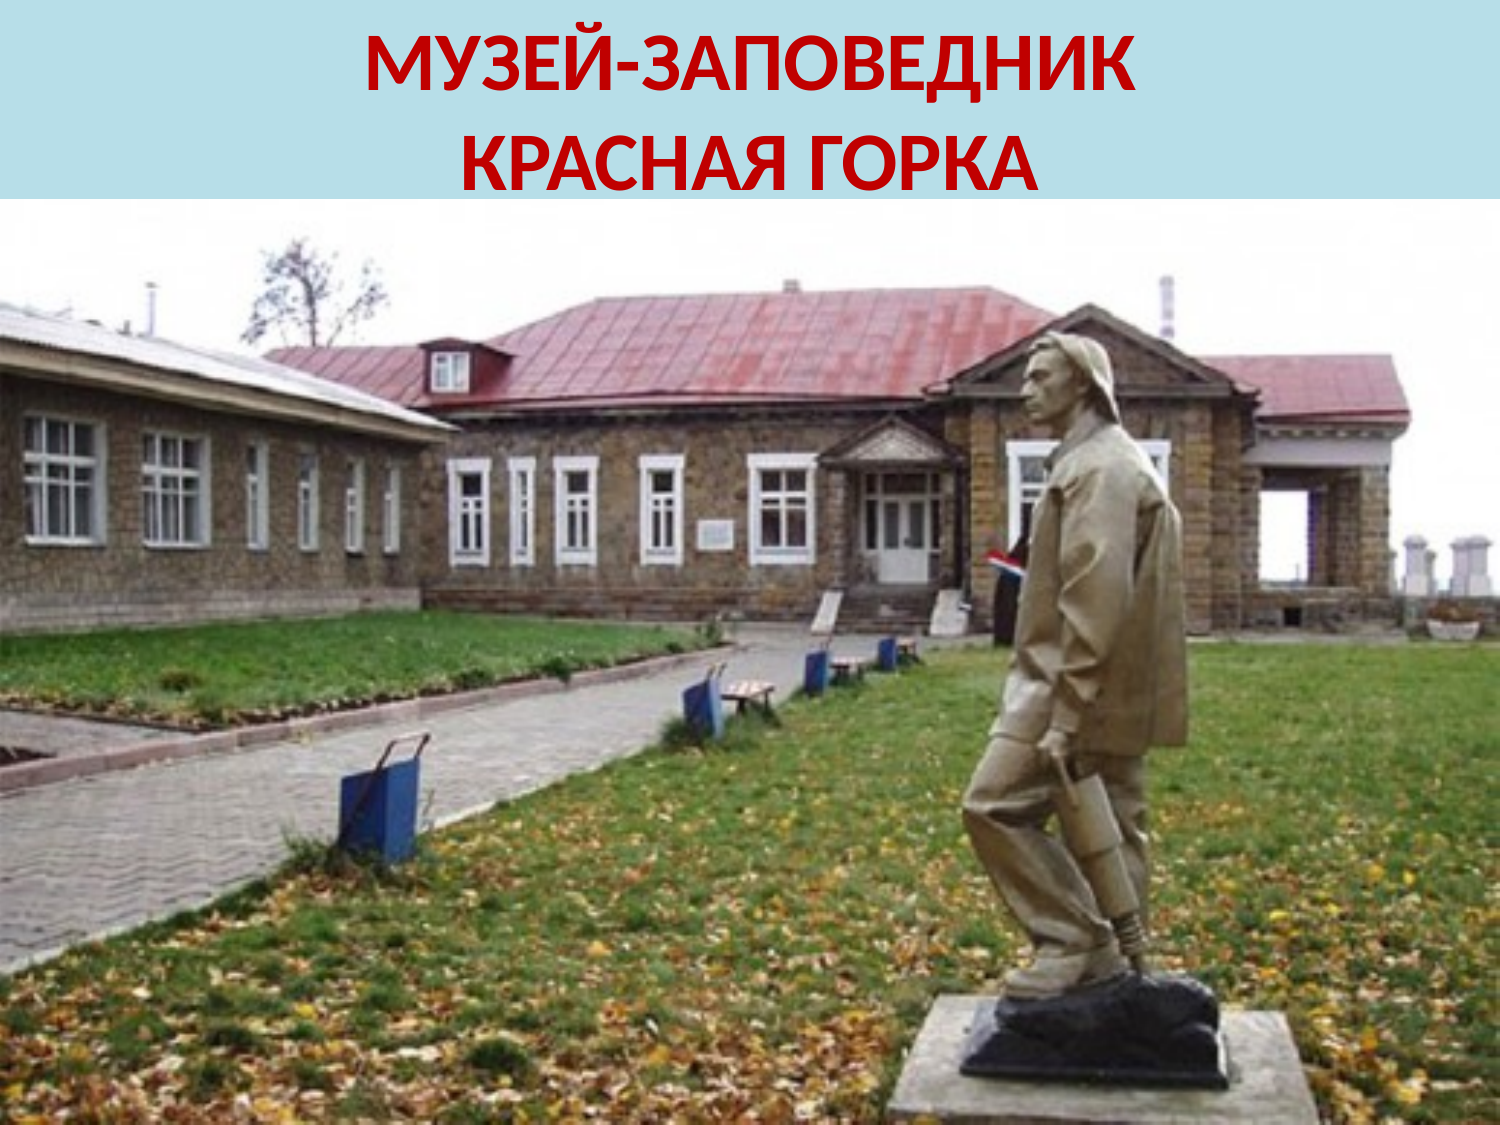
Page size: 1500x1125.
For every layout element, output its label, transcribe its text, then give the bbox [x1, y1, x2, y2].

picture [0, 199, 1500, 1125]
text_box МУЗЕЙ-ЗАПОВЕДНИК КРАСНАЯ ГОРКА [0, 0, 1500, 199]
